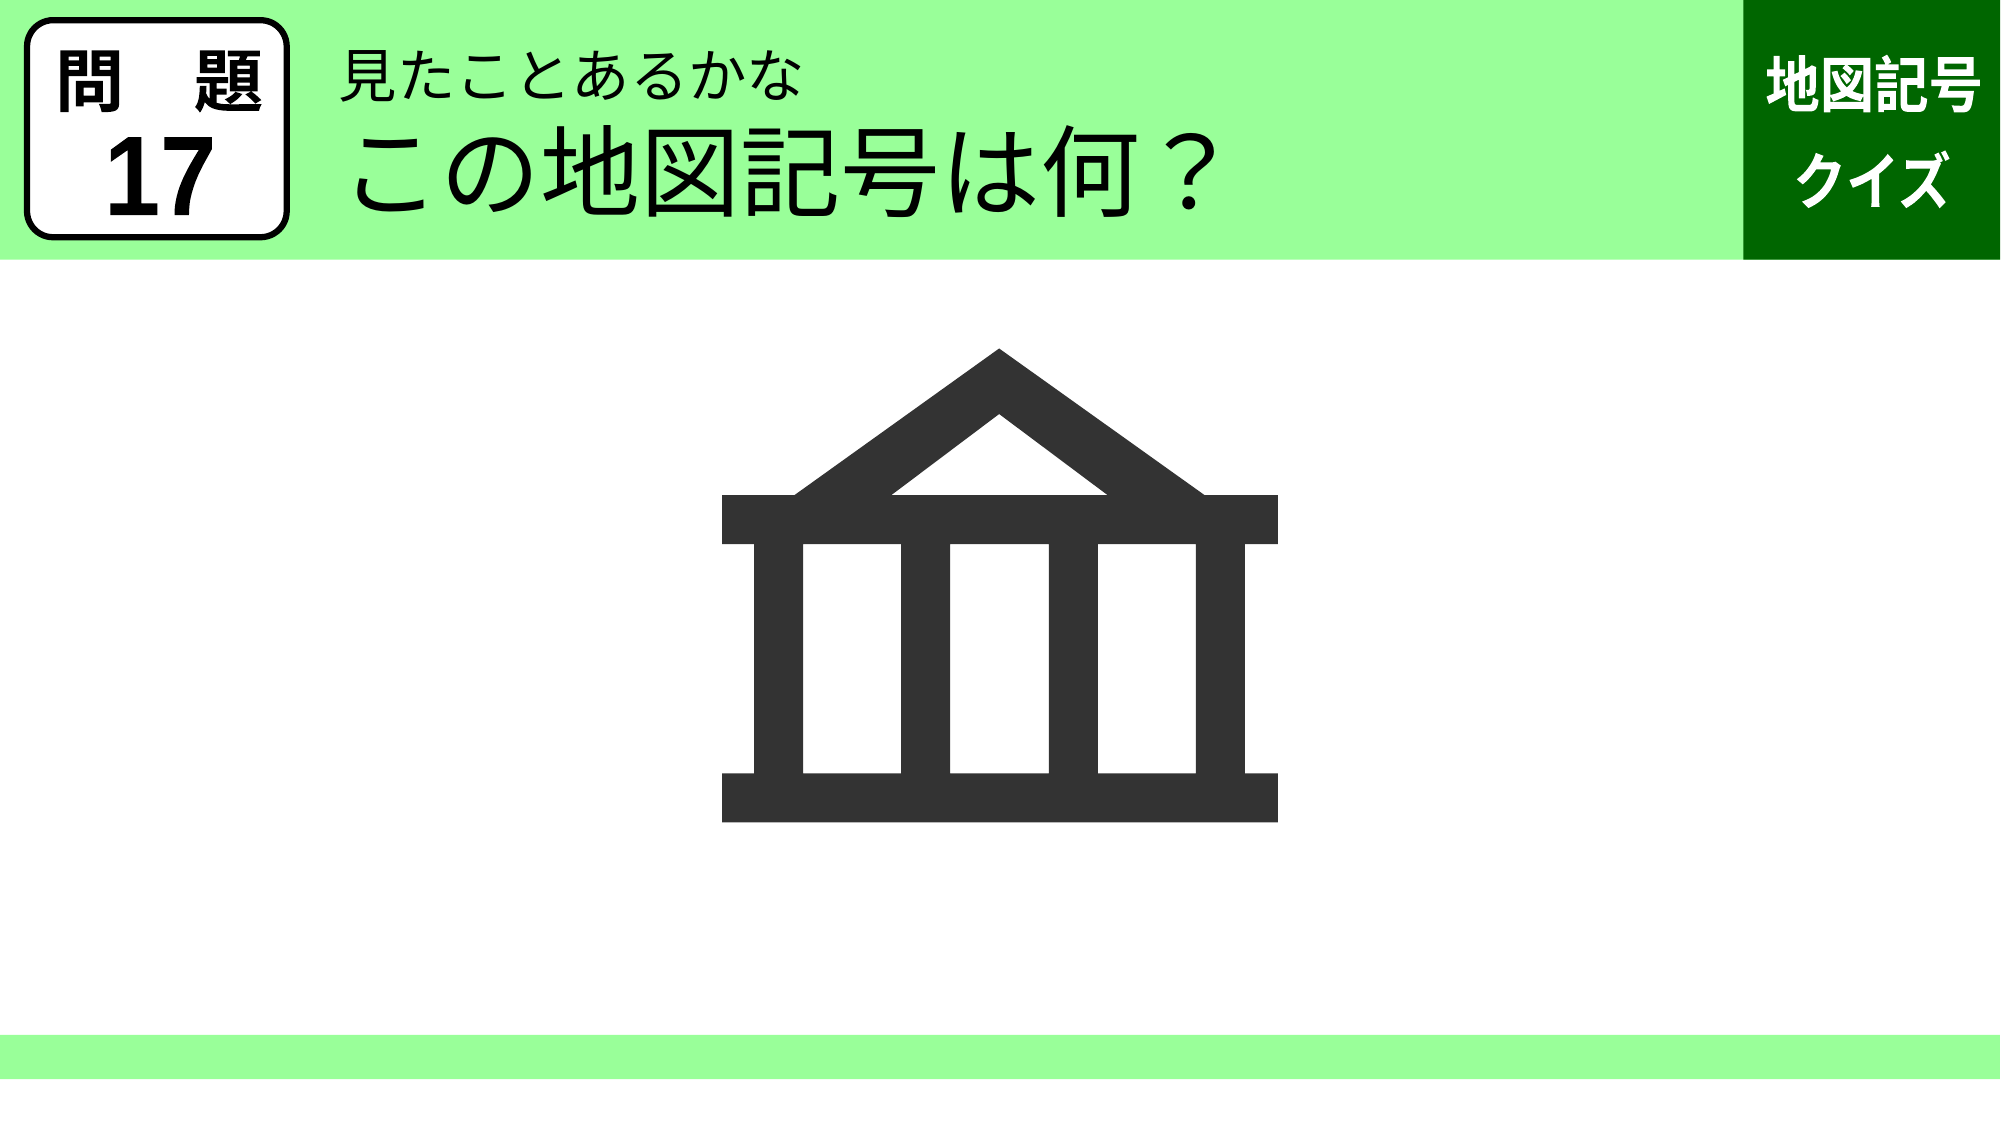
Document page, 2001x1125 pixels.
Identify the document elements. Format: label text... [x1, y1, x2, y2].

text_box 見たことあるかな [324, 32, 820, 117]
text_box この地図記号は何？ [325, 101, 1256, 237]
text_box [0, 1034, 2000, 1080]
text_box [722, 348, 1278, 823]
